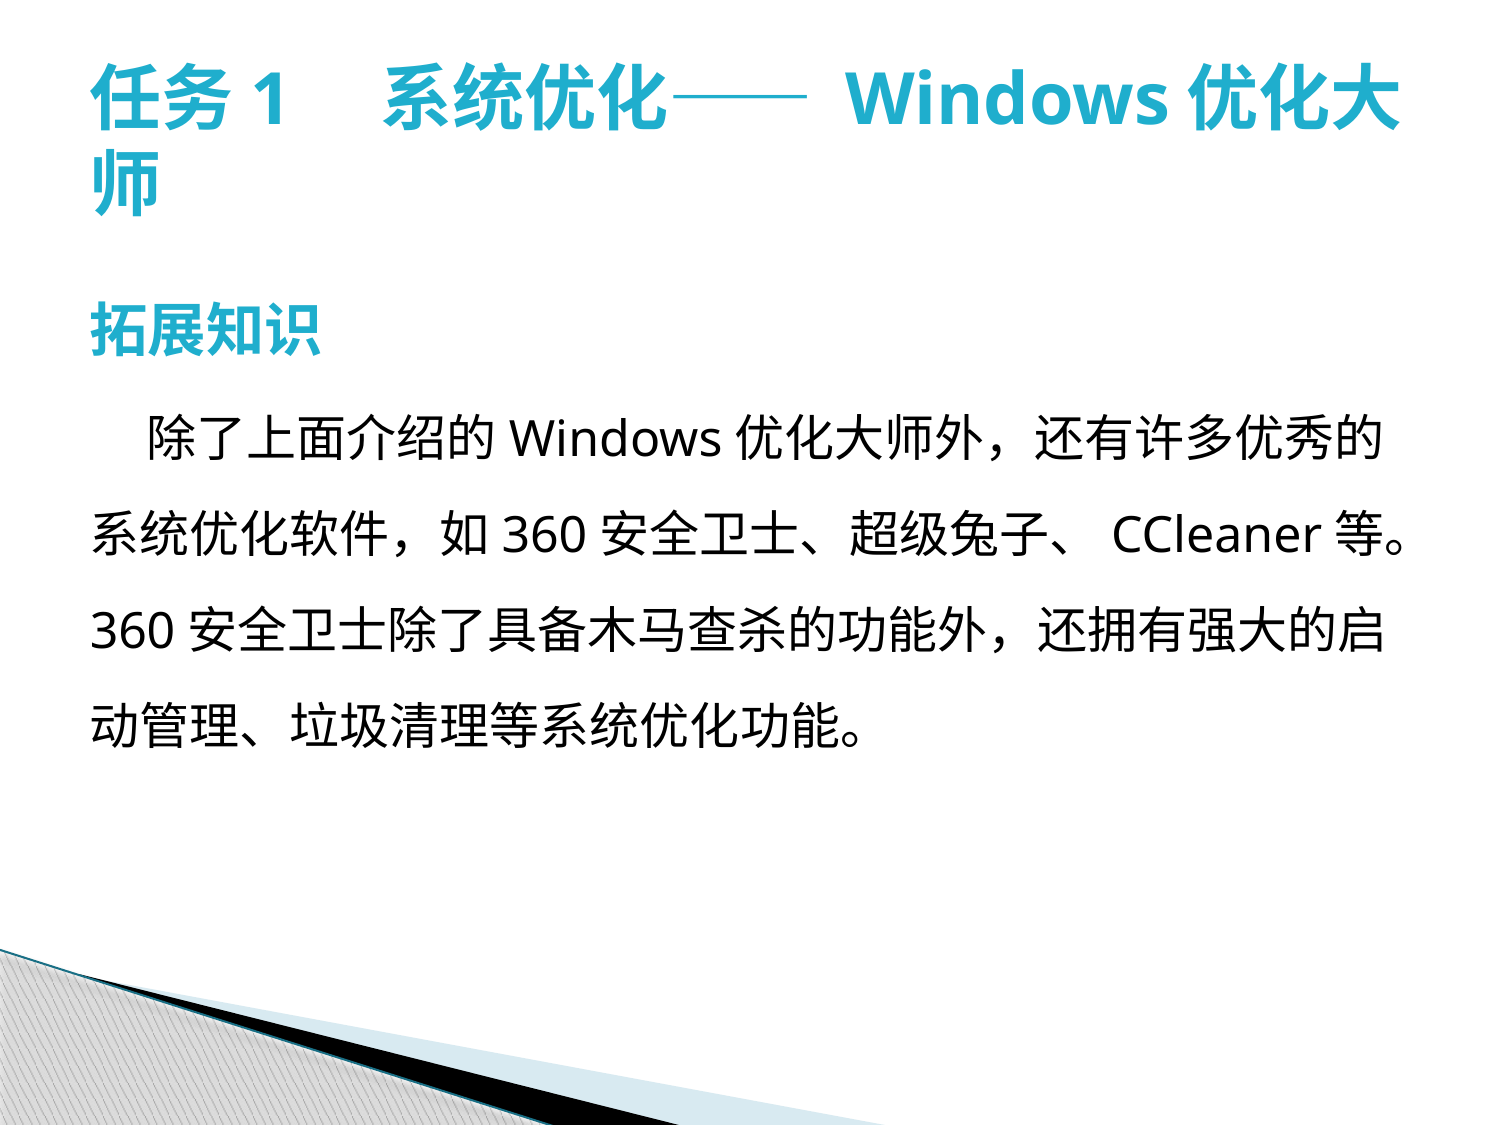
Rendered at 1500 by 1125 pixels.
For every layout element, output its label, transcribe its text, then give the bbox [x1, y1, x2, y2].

list 拓展知识 除了上面介绍的Windows优化大师外，还有许多优秀的系统优化软件，如360安全卫士、超级兔子、CCleaner等。360安全卫士除了具备木马查杀的功能外，还拥有强大的启动管理、垃圾清理等系统优化功能。 [75, 243, 1425, 1012]
title 任务1 系统优化—— Windows优化大师 [75, 45, 1425, 233]
